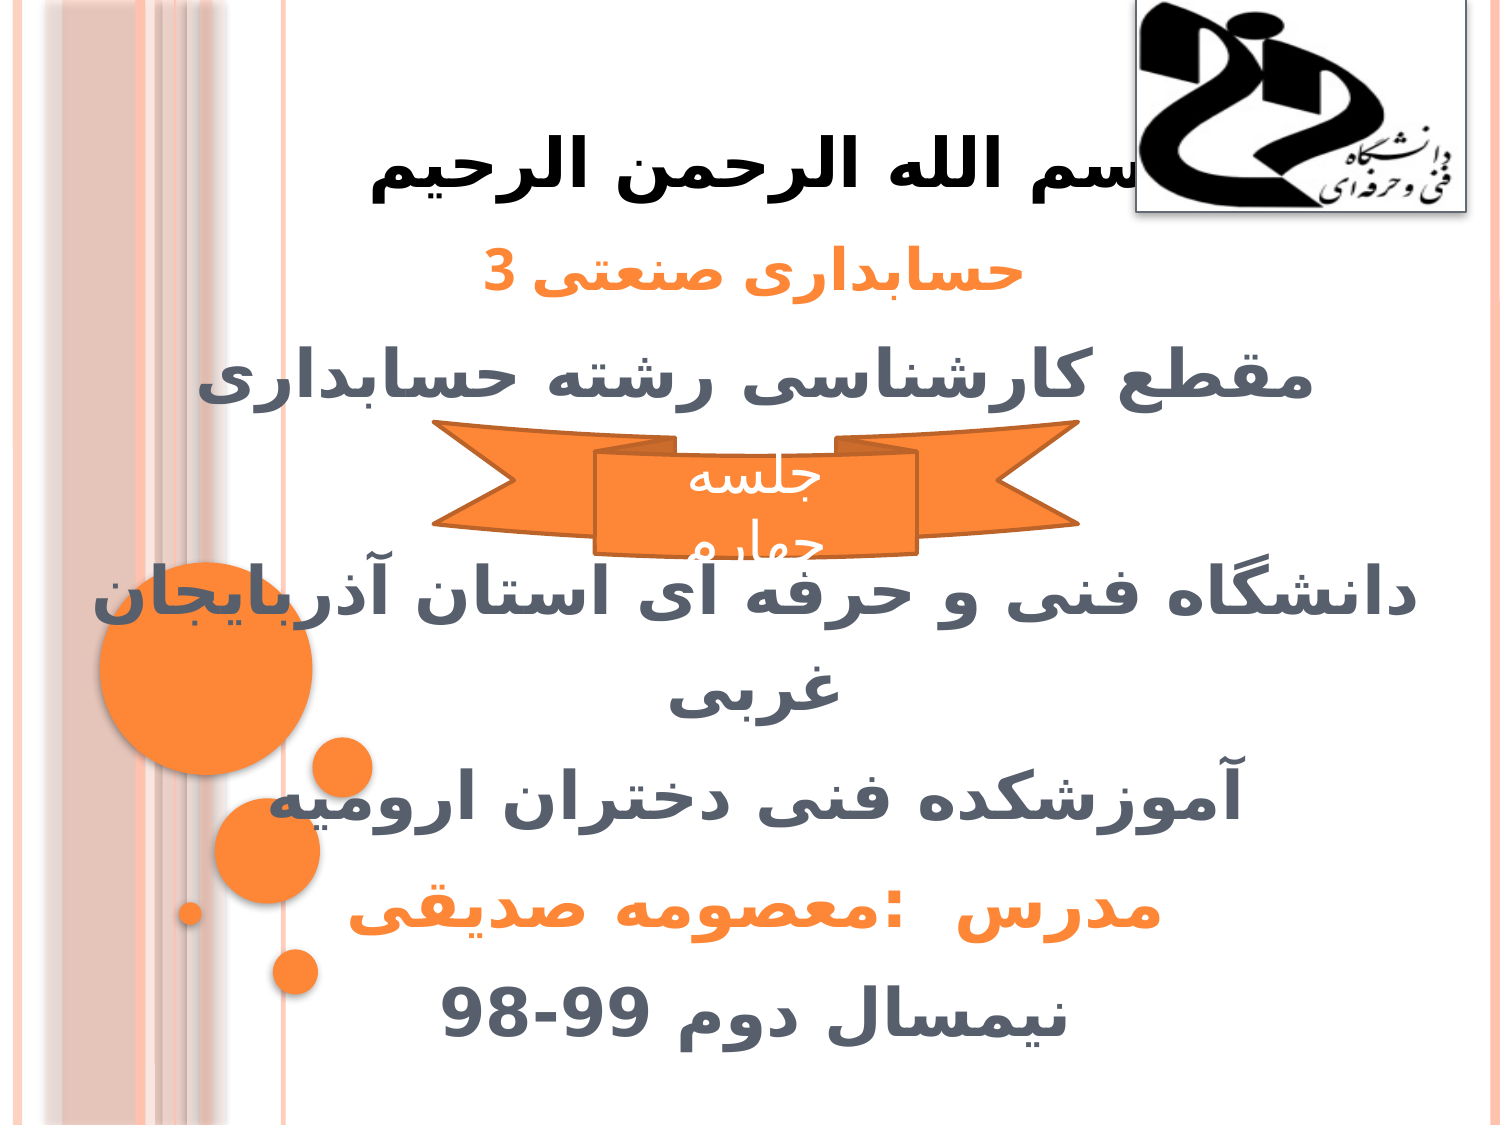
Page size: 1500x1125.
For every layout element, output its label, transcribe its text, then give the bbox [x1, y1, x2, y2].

title بسم الله الرحمن الرحیم [135, 35, 1128, 210]
text_box جلسه چهارم [431, 419, 1081, 561]
subtitle حسابداری صنعتی 3 مقطع کارشناسی رشته حسابداری دانشگاه فنی و حرفه ای استان آذربایجان غربی آموزشکده فنی دختران ارومیه مدرس :معصومه صدیقی نیمسال دوم 99-98 [58, 210, 1454, 1079]
picture [1136, 0, 1466, 212]
